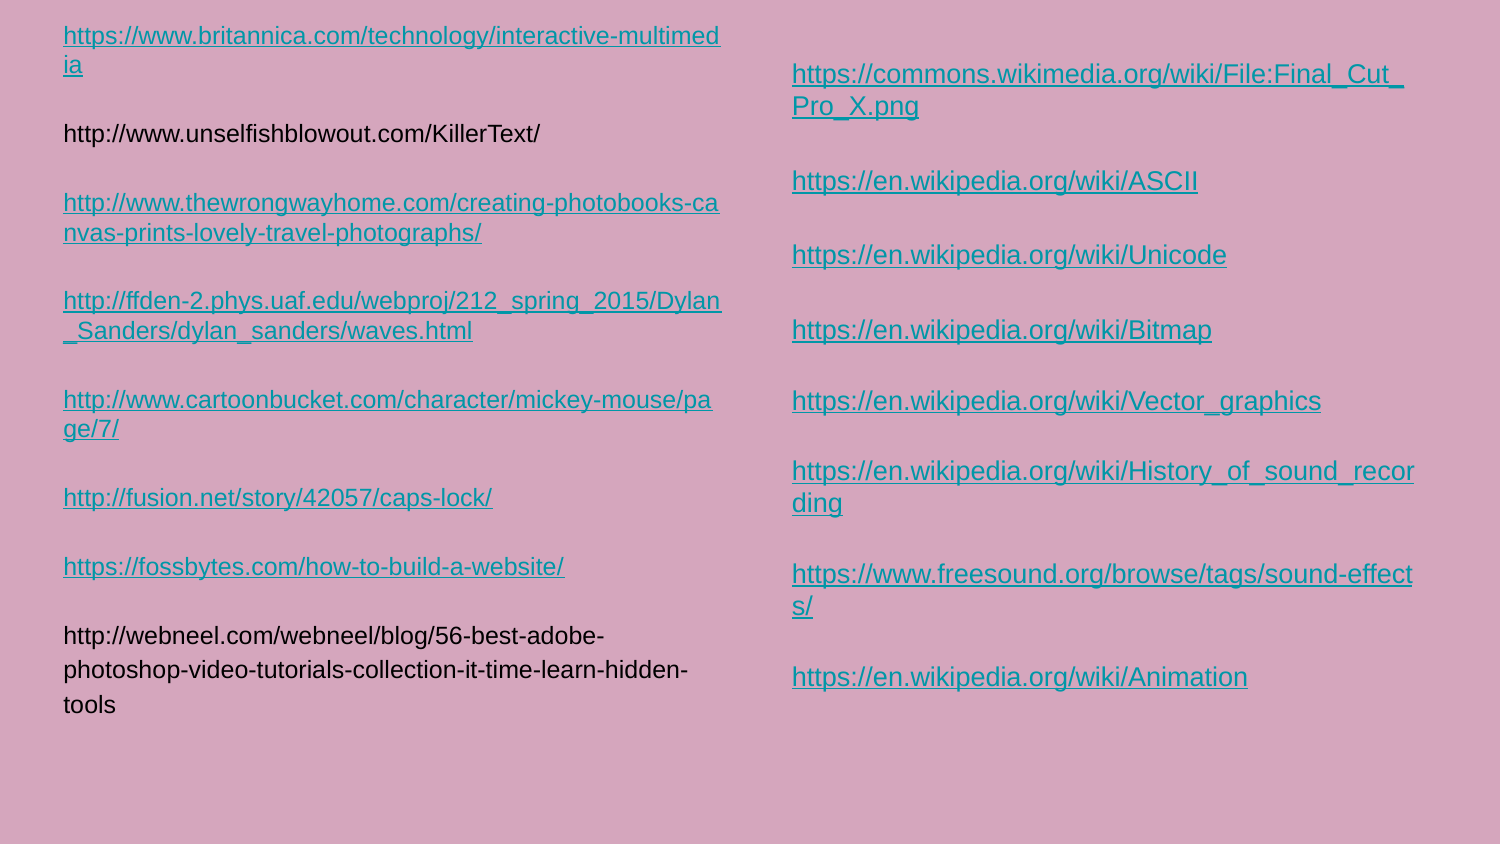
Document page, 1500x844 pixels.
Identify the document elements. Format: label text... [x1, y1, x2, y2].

text_box https://commons.wikimedia.org/wiki/File:Final_Cut_Pro_X.png https://en.wikipedia.org/wiki/ASCII https://en.wikipedia.org/wiki/Unicode https://en.wikipedia.org/wiki/Bitmap https://en.wikipedia.org/wiki/Vector_graphics https://en.wikipedia.org/wiki/History_of_sound_recording https://www.freesound.org/browse/tags/sound-effects/ https://en.wikipedia.org/wiki/Animation [776, 36, 1435, 709]
list https://www.britannica.com/technology/interactive-multimedia http://www.unselfishblowout.com/KillerText/ http://www.thewrongwayhome.com/creating-photobooks-canvas-prints-lovely-travel-photographs/ http://ffden-2.phys.uaf.edu/webproj/212_spring_2015/Dylan_Sanders/dylan_sanders/waves.html http://www.cartoonbucket.com/character/mickey-mouse/page/7/ http://fusion.net/story/42057/caps-lock/ https://fossbytes.com/how-to-build-a-website/ http://webneel.com/webneel/blog/56-best-adobe-photoshop-video-tutorials-collection-it-time-learn-hidden-tools [48, 0, 740, 727]
